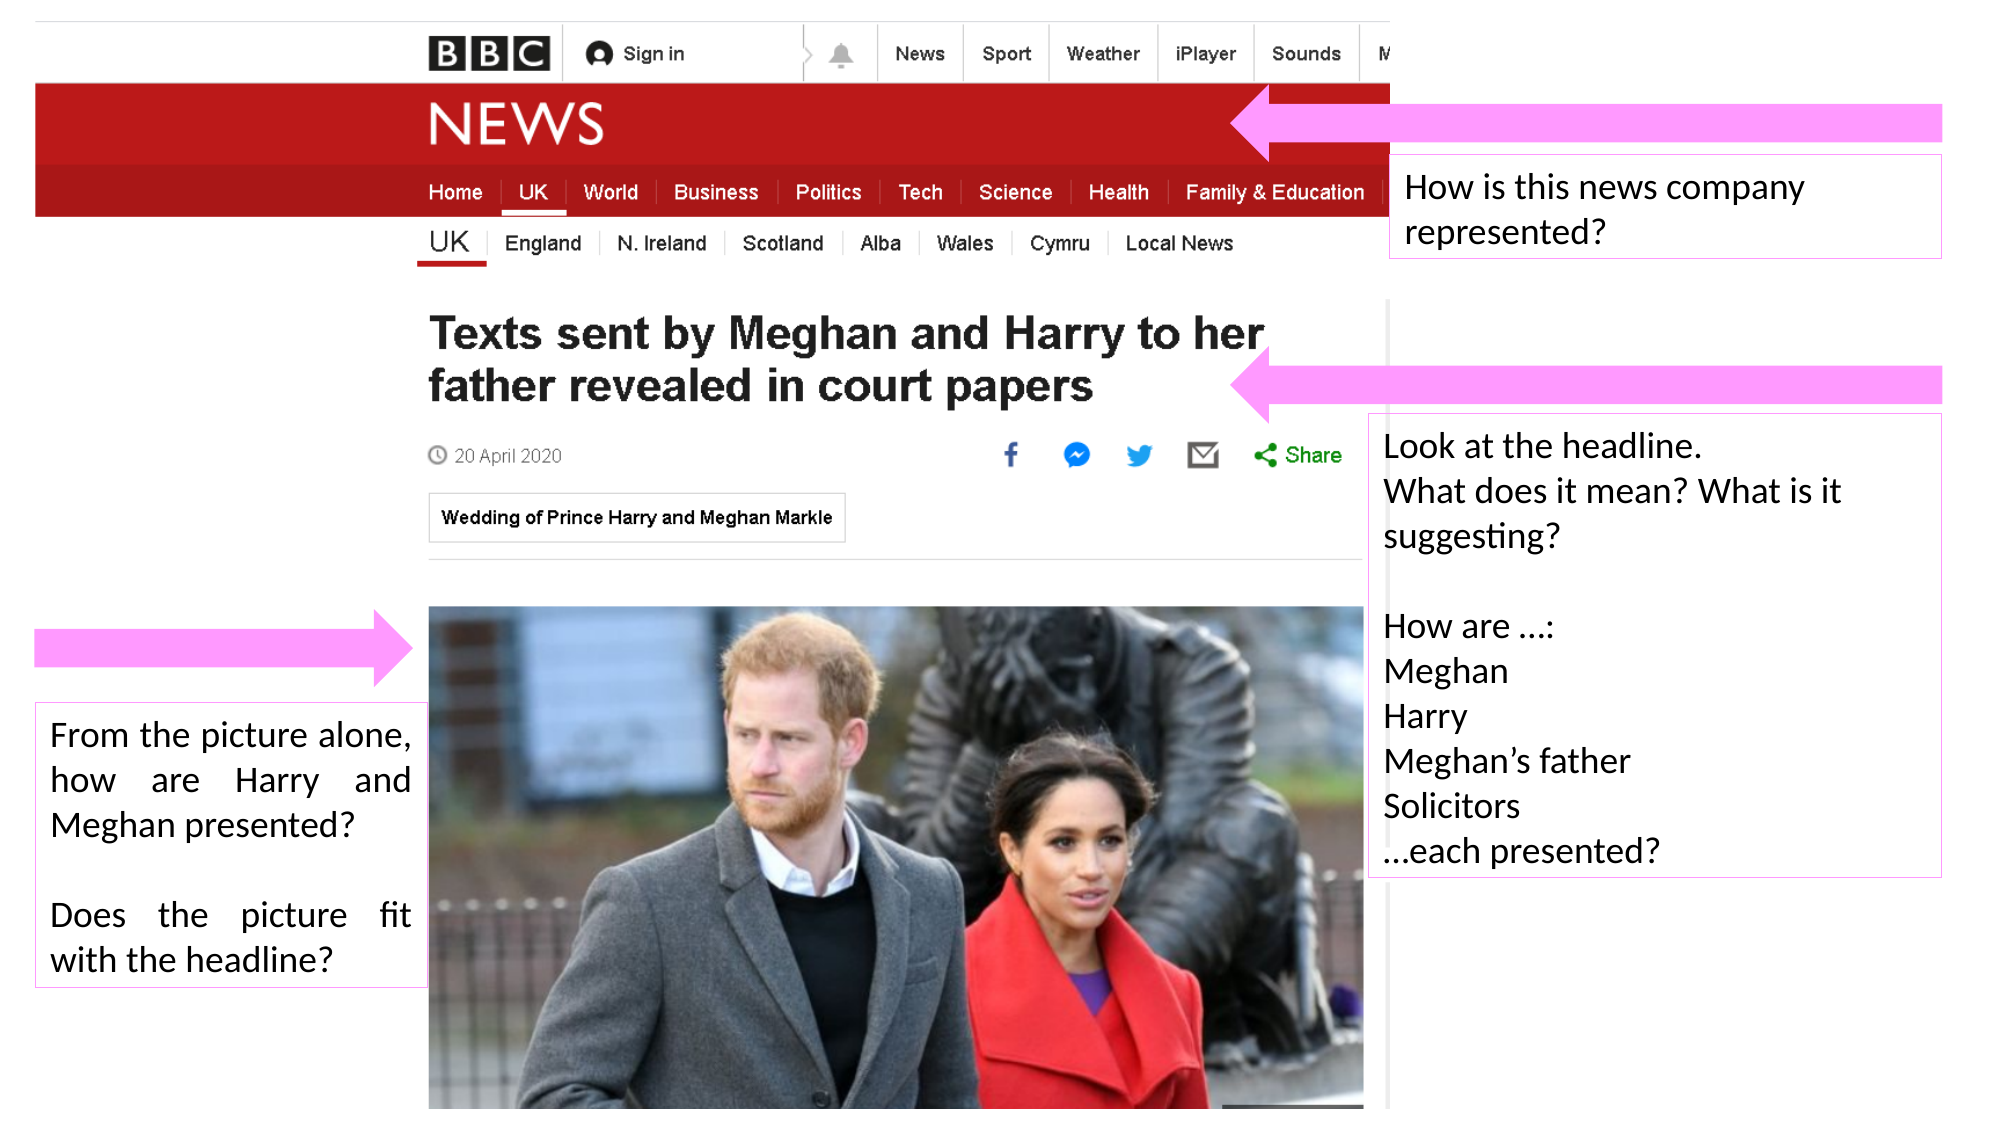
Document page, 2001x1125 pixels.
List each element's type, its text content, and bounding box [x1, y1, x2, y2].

text_box How is this news company represented? [1391, 154, 1942, 259]
text_box Look at the headline. What does it mean? What is it suggesting? How are …: Meghan Harry Meghan’s father Solicitors …each presented? [1391, 413, 1942, 878]
text_box [1391, 103, 1943, 143]
picture [35, 21, 1391, 1109]
text_box [1391, 365, 1943, 405]
